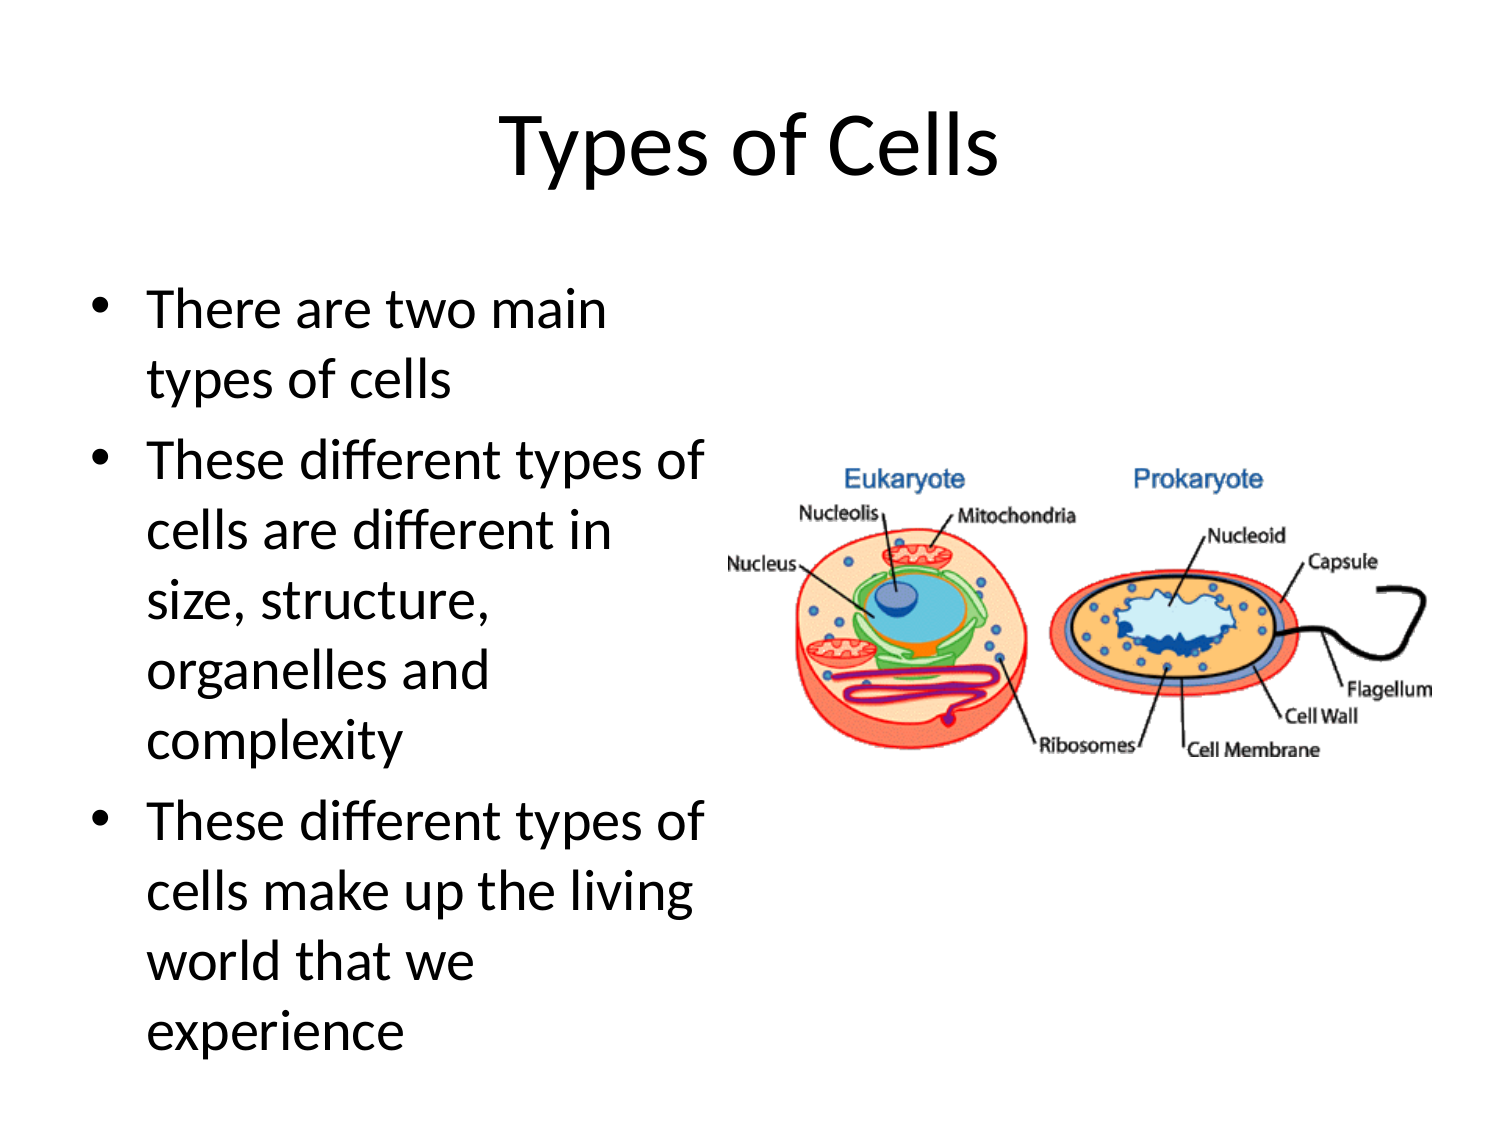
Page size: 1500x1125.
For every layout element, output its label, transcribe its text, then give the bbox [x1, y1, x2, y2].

picture [728, 462, 1432, 757]
list There are two main types of cells These different types of cells are different in size, structure, organelles and complexity These different types of cells make up the living world that we experience [75, 262, 738, 1075]
title Types of Cells [75, 45, 1425, 233]
